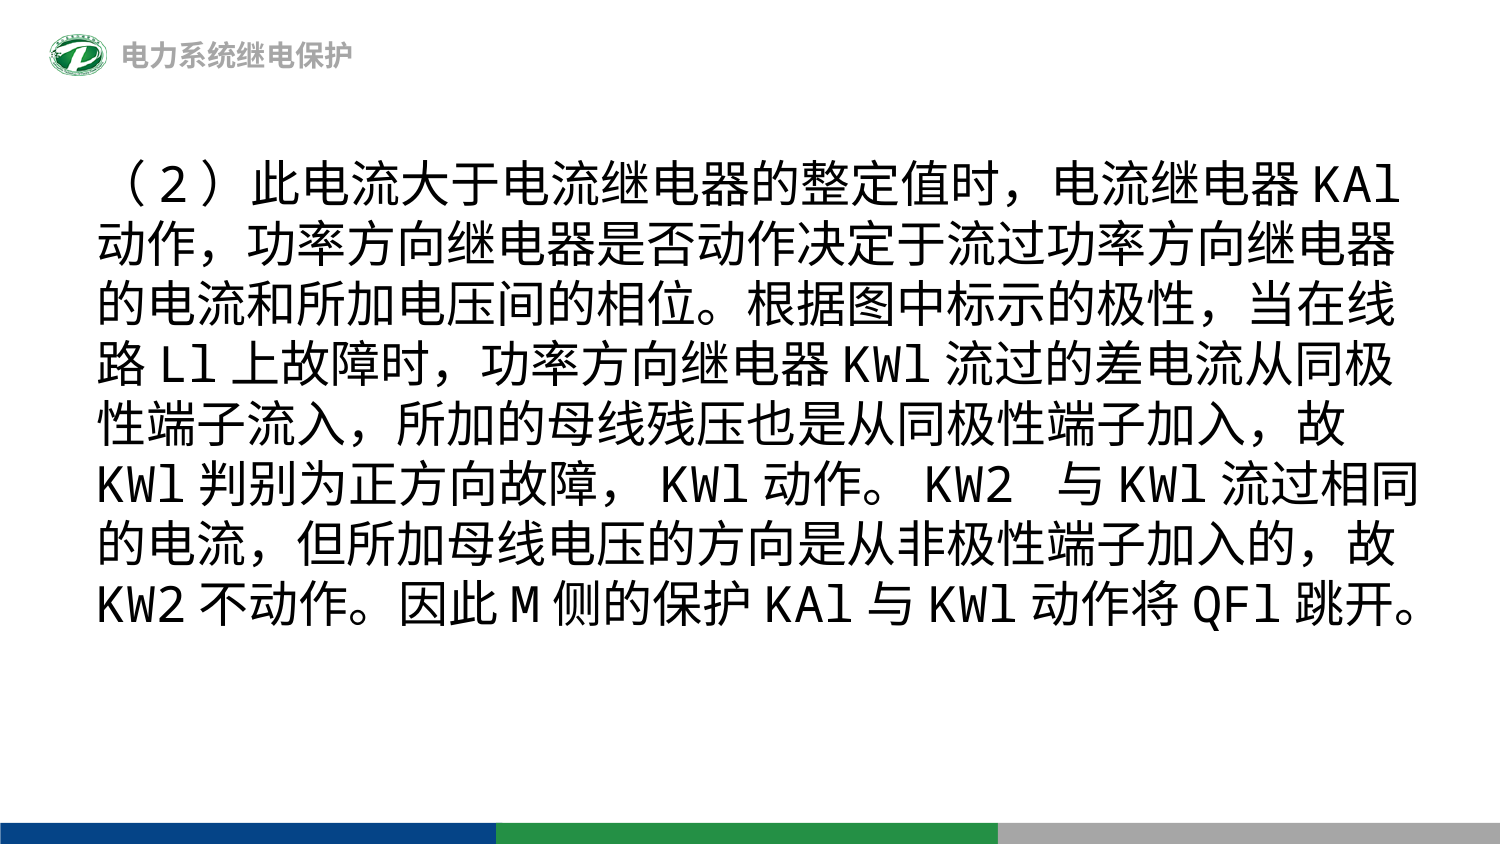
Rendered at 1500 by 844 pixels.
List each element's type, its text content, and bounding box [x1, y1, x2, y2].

picture [41, 19, 118, 91]
text_box （2）此电流大于电流继电器的整定值时，电流继电器KAl动作，功率方向继电器是否动作决定于流过功率方向继电器的电流和所加电压间的相位。根据图中标示的极性，当在线路Ll上故障时，功率方向继电器KWl流过的差电流从同极性端子流入，所加的母线残压也是从同极性端子加入，故KWl判别为正方向故障，KWl动作。KW2 与KWl流过相同的电流，但所加母线电压的方向是从非极性端子加入的，故KW2不动作。因此M侧的保护KAl与KWl动作将QFl跳开。 [82, 144, 1442, 640]
text_box [0, 821, 494, 844]
text_box [494, 821, 996, 844]
text_box 电力系统继电保护 [122, 29, 384, 80]
text_box [996, 821, 1500, 844]
